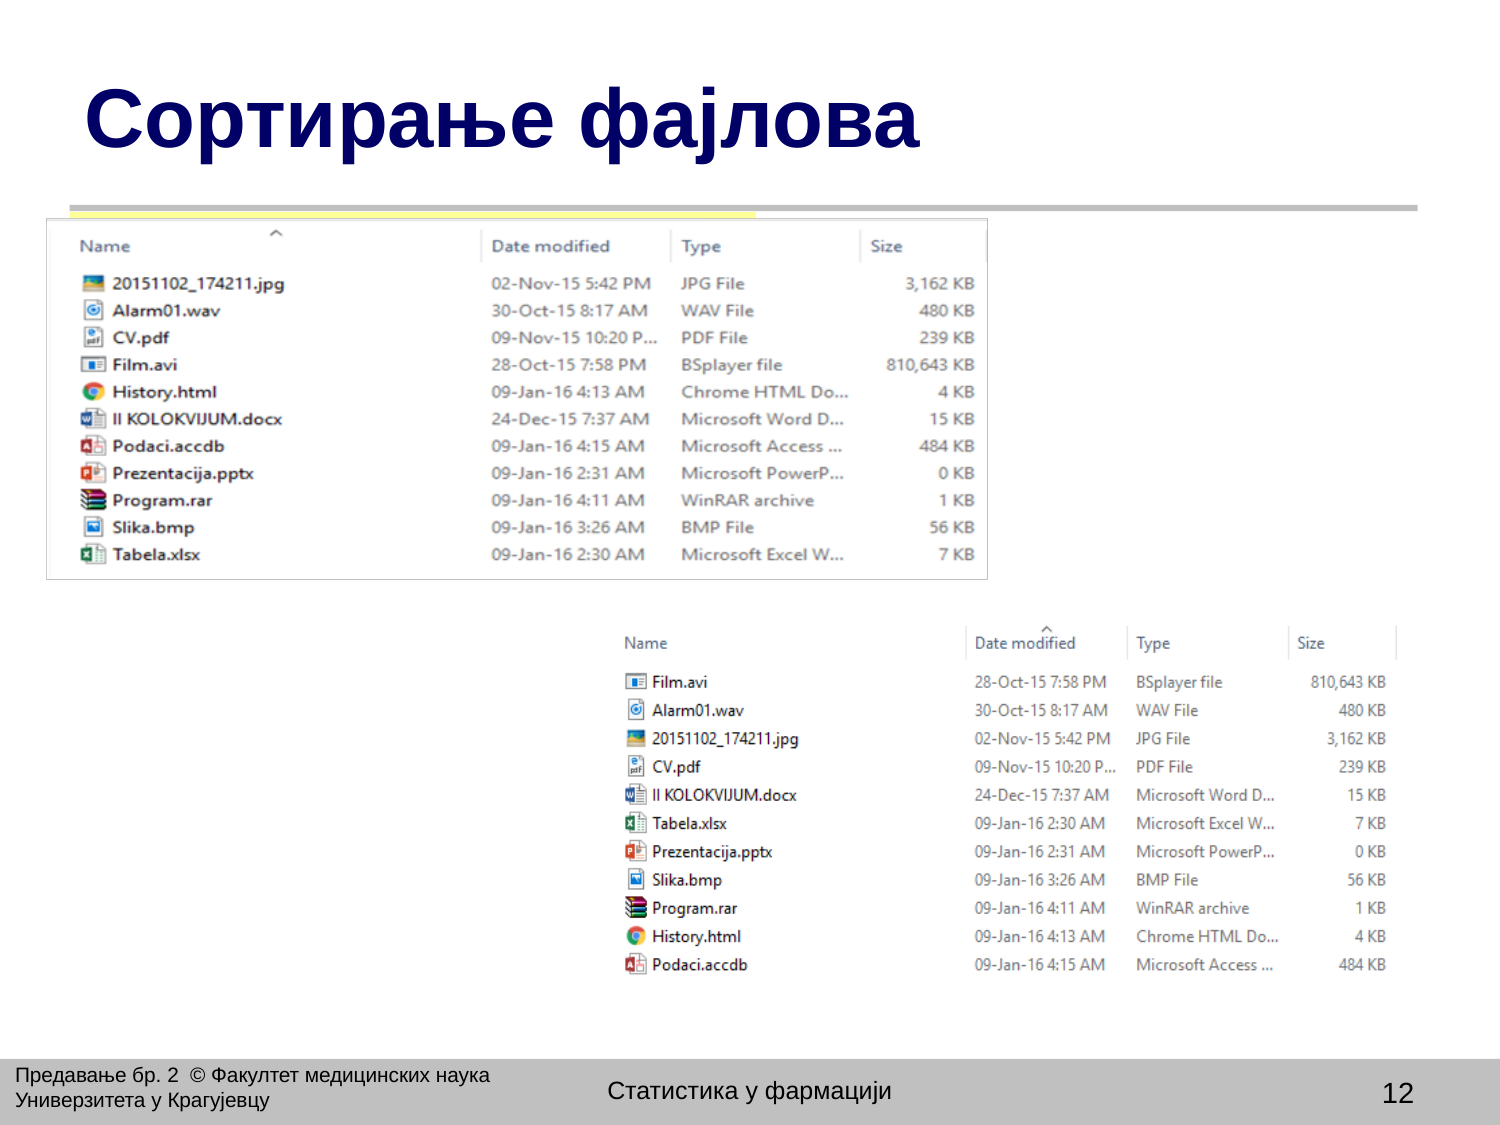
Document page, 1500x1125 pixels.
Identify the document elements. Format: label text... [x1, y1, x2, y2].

slide_number Предавање бр. 2 © Факултет медицинских наука Универзитета у Крагујевцу [0, 1053, 602, 1108]
picture [43, 214, 989, 582]
picture [600, 617, 1397, 988]
slide_number 12 [1079, 1066, 1430, 1125]
footer Статистика у фармацији [512, 1066, 988, 1125]
title Сортирање фајлова [69, 19, 1426, 208]
